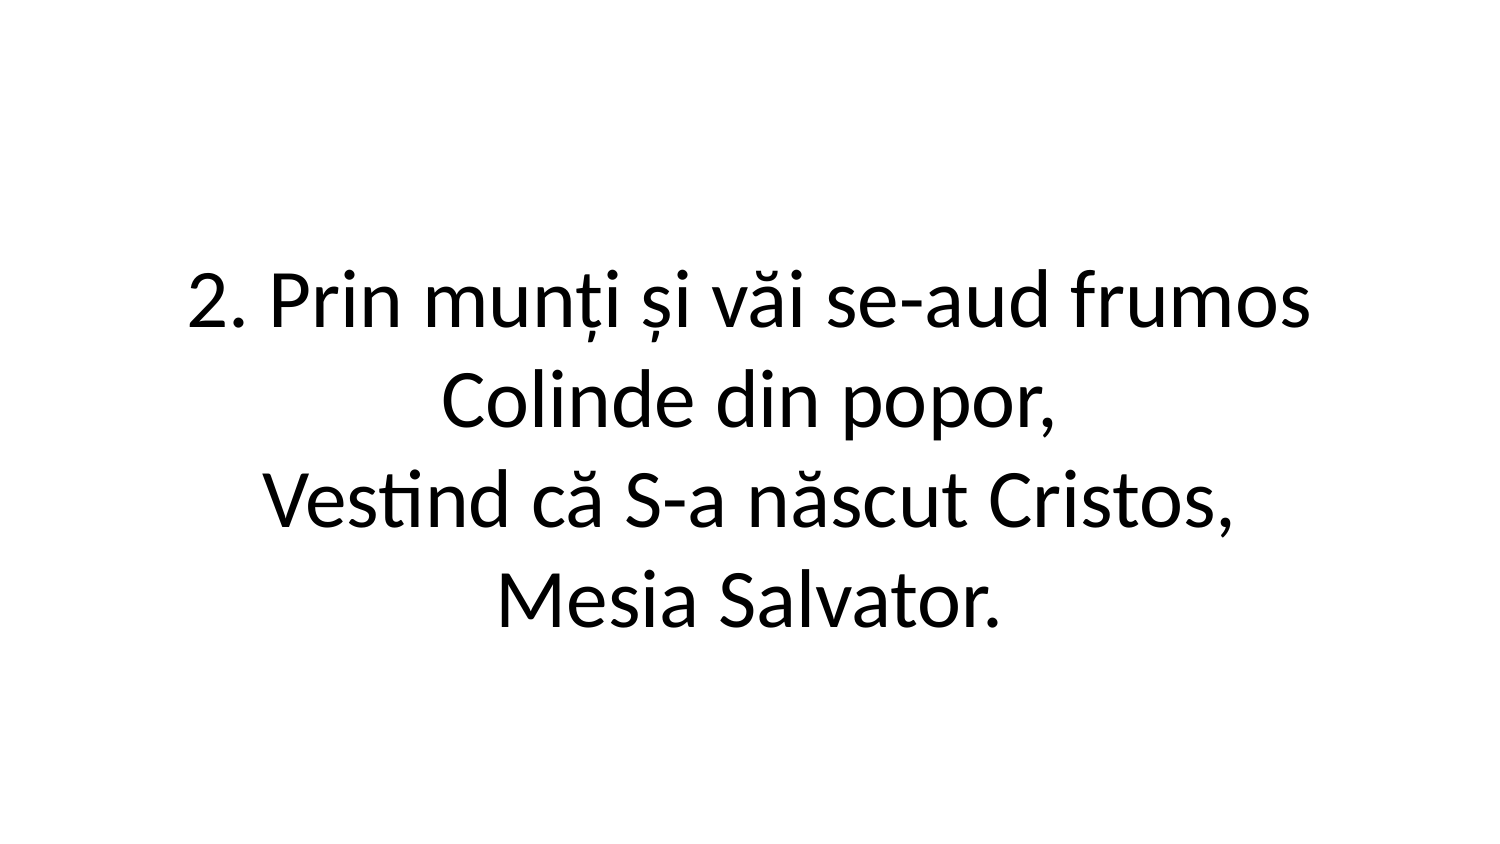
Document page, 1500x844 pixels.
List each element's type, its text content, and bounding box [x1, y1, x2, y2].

text_box 2. Prin munți și văi se-aud frumos Colinde din popor, Vestind că S-a născut Cristos, Mesia Salvator. [172, 192, 1328, 652]
